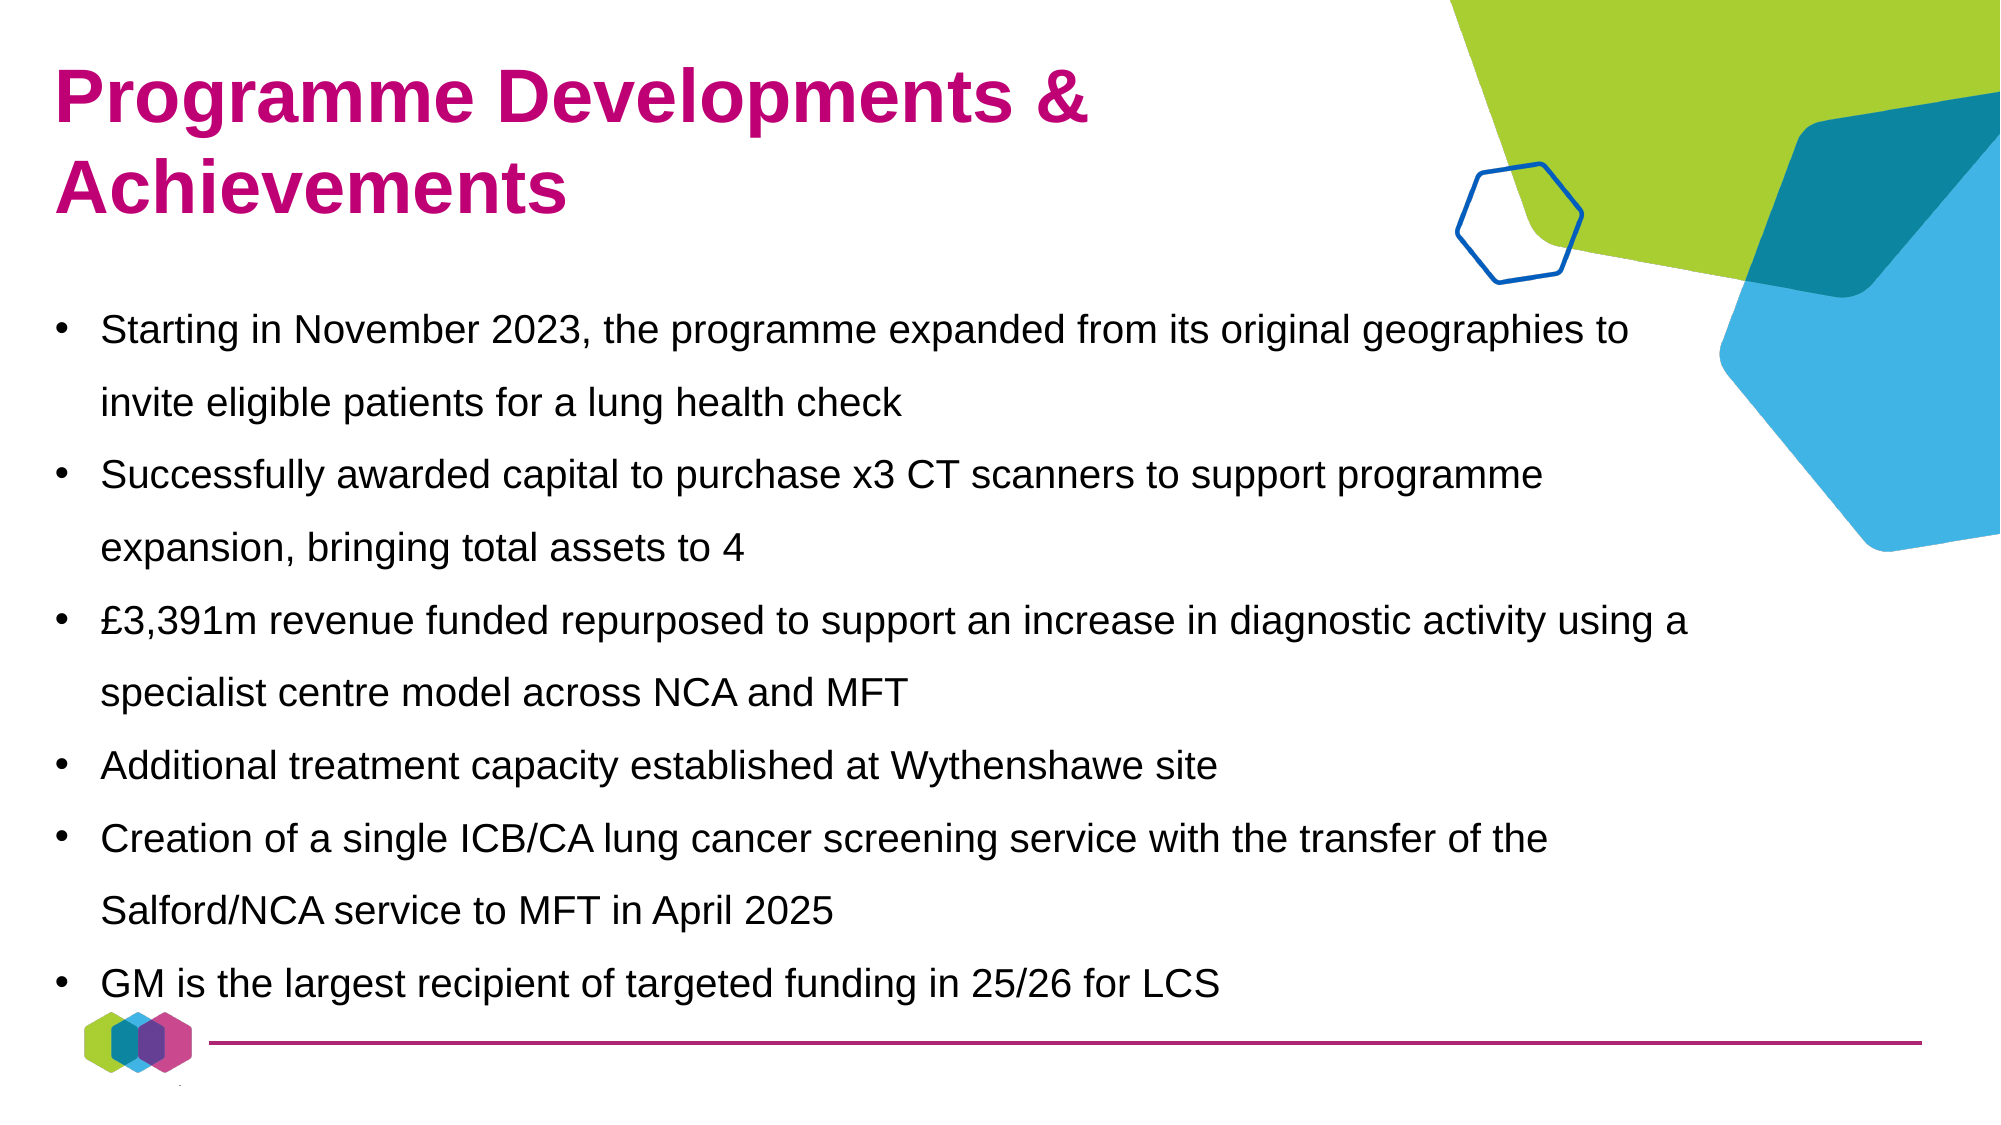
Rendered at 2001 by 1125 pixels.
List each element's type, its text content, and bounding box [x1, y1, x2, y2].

text_box Starting in November 2023, the programme expanded from its original geographies to invite eligible patients for a lung health check Successfully awarded capital to purchase x3 CT scanners to support programme expansion, bringing total assets to 4 £3,391m revenue funded repurposed to support an increase in diagnostic activity using a specialist centre model across NCA and MFT Additional treatment capacity established at Wythenshawe site Creation of a single ICB/CA lung cancer screening service with the transfer of the Salford/NCA service to MFT in April 2025 GM is the largest recipient of targeted funding in 25/26 for LCS [40, 271, 1732, 1013]
picture [1432, 0, 2000, 552]
picture [37, 1012, 240, 1086]
list Programme Developments & Achievements [40, 39, 1452, 177]
